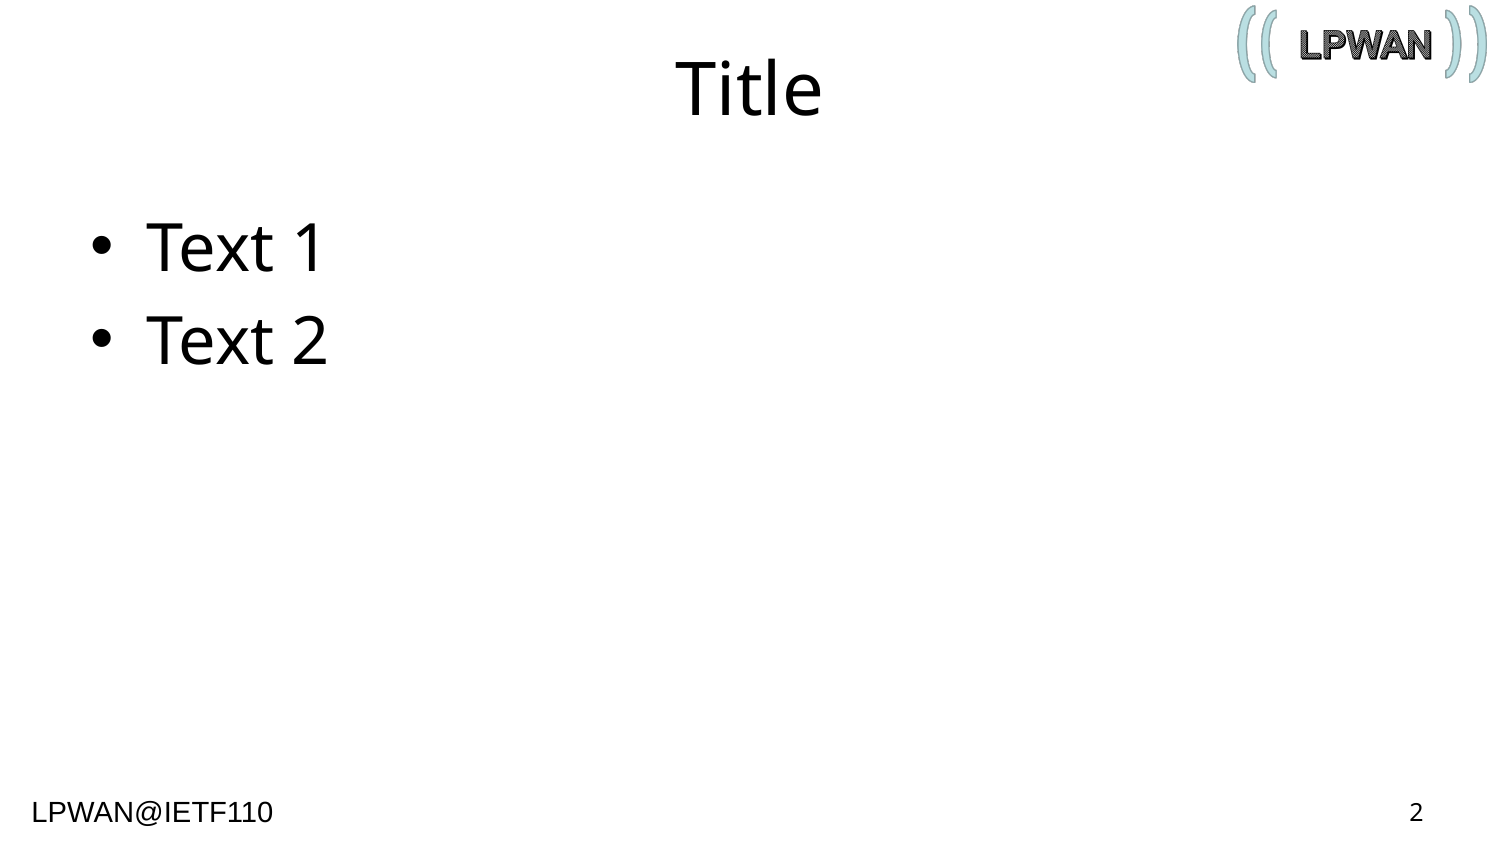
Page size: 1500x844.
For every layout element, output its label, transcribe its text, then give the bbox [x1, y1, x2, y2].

title Title [75, 33, 1425, 139]
slide_number 2 [1358, 791, 1439, 837]
picture [1237, 5, 1487, 83]
list Text 1 Text 2 [75, 196, 1425, 754]
